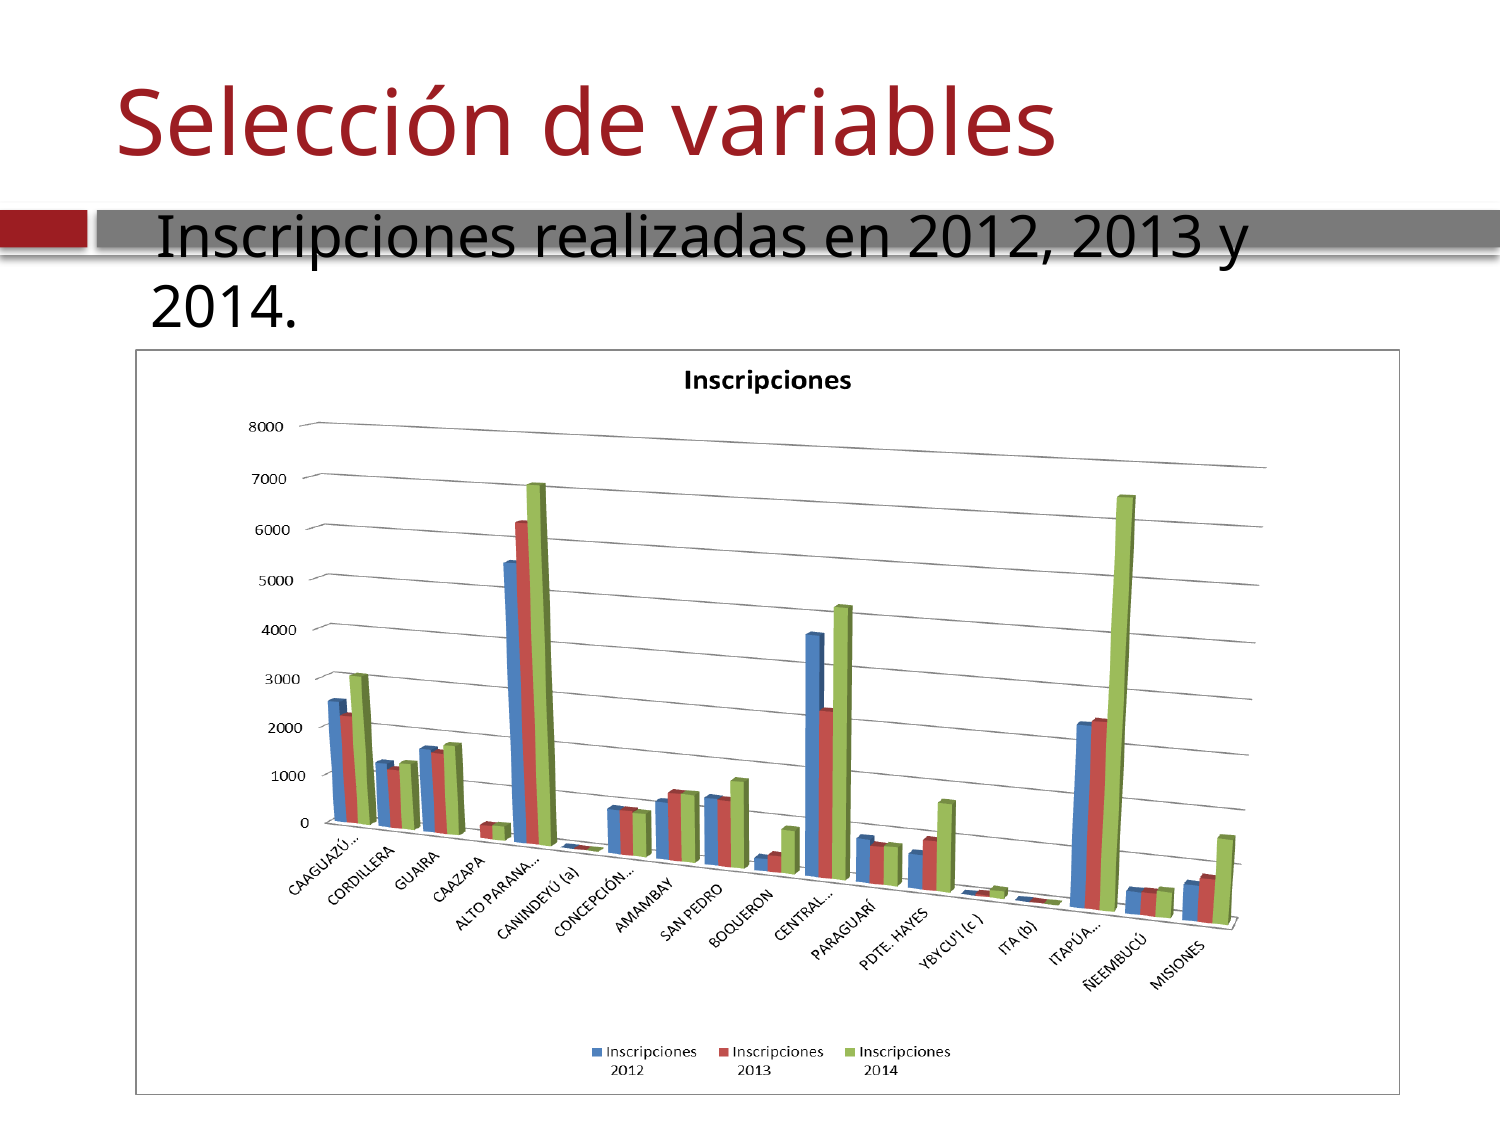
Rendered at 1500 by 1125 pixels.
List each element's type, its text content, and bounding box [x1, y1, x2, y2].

title Selección de variables [100, 37, 1438, 200]
picture [135, 349, 1400, 1096]
text_box Inscripciones realizadas en 2012, 2013 y 2014. [135, 191, 1400, 349]
